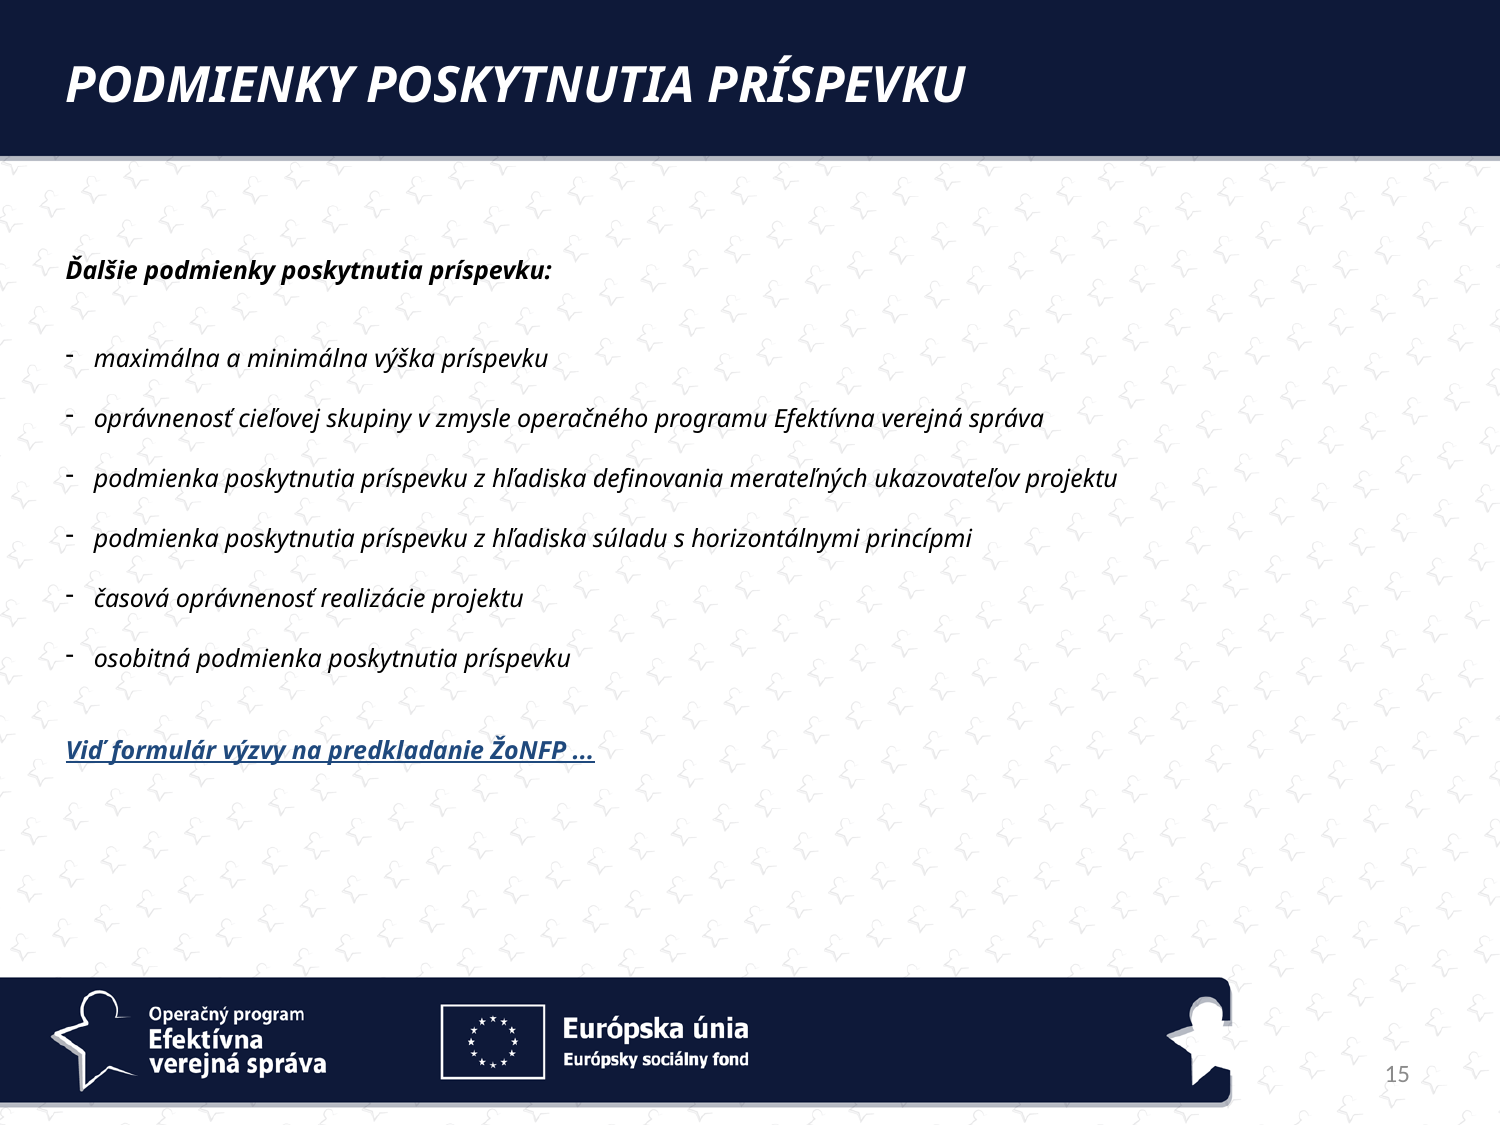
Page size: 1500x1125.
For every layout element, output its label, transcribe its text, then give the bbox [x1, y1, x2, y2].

slide_number 15 [1074, 1042, 1425, 1103]
text_box Ďalšie podmienky poskytnutia príspevku: maximálna a minimálna výška príspevku oprávnenosť cieľovej skupiny v zmysle operačného programu Efektívna verejná správa podmienka poskytnutia príspevku z hľadiska definovania merateľných ukazovateľov projektu podmienka poskytnutia príspevku z hľadiska súladu s horizontálnymi princípmi časová oprávnenosť realizácie projektu osobitná podmienka poskytnutia príspevku Viď formulár výzvy na predkladanie ŽoNFP ... [50, 242, 1182, 772]
text_box Podmienky poskytnutia príspevku [50, 45, 1472, 120]
text_box [50, 253, 1487, 1025]
picture [0, 0, 1500, 1125]
